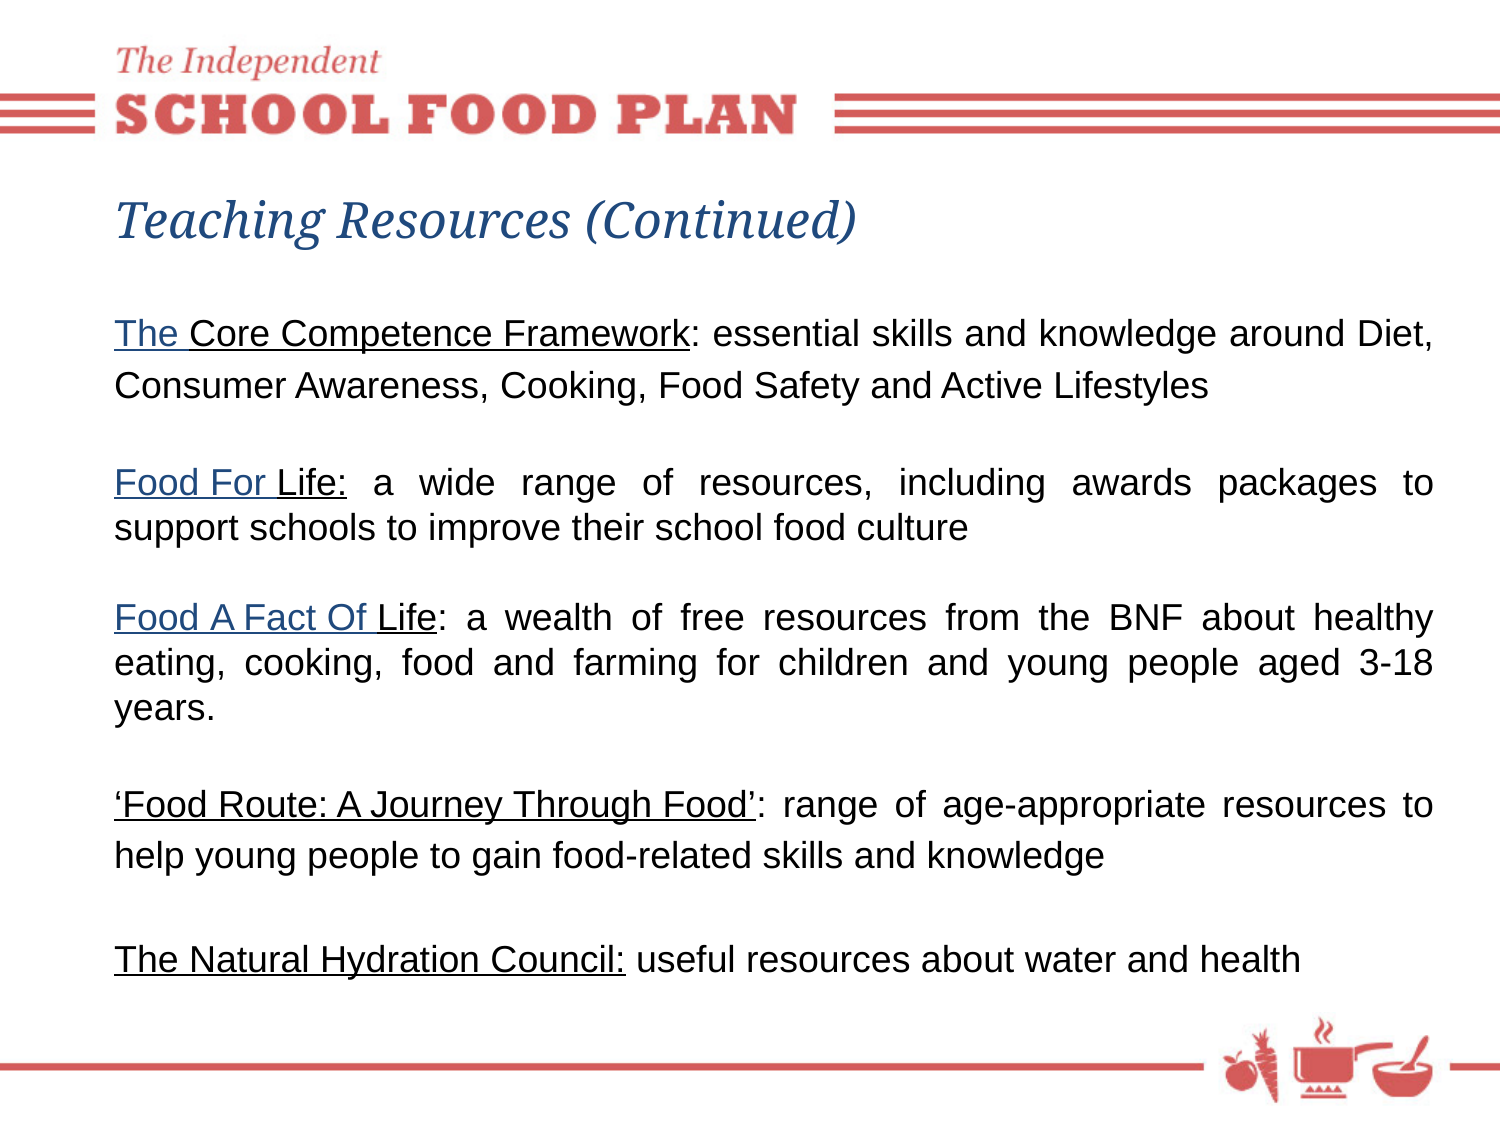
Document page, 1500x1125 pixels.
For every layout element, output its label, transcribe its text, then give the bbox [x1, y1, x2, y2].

picture [0, 0, 1500, 150]
picture [0, 1012, 99, 1125]
text_box The Core Competence Framework: essential skills and knowledge around Diet, Consumer Awareness, Cooking, Food Safety and Active Lifestyles Food For Life: a wide range of resources, including awards packages to support schools to improve their school food culture Food A Fact Of Life: a wealth of free resources from the BNF about healthy eating, cooking, food and farming for children and young people aged 3-18 years. ‘Food Route: A Journey Through Food’: range of age-appropriate resources to help young people to gain food-related skills and knowledge The Natural Hydration Council: useful resources about water and health [99, 295, 1450, 1125]
title Teaching Resources (Continued) [99, 181, 1450, 295]
picture [1450, 1012, 1500, 1125]
